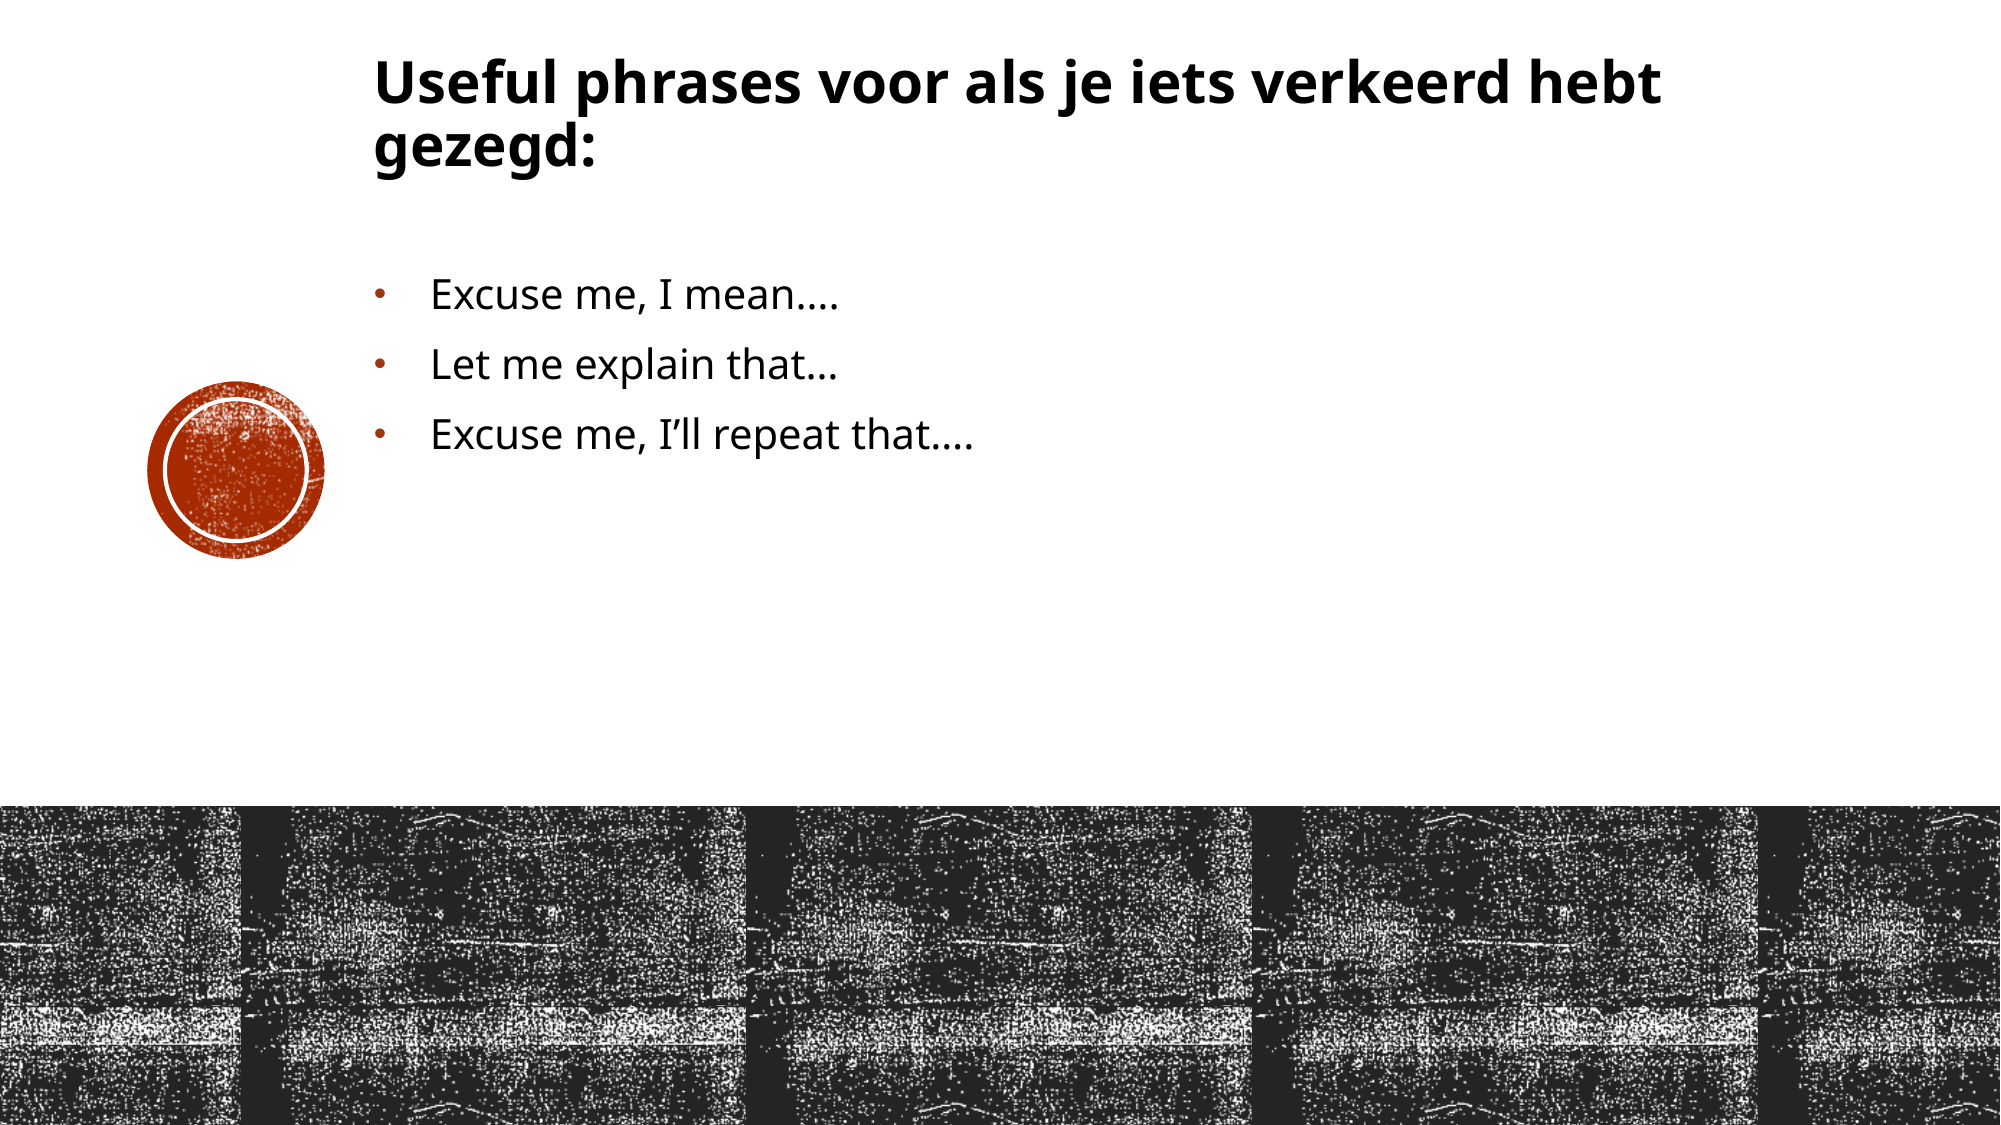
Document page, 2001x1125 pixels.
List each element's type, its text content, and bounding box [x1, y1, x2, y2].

list Useful phrases voor als je iets verkeerd hebt gezegd: Excuse me, I mean…. Let me explain that… Excuse me, I’ll repeat that…. [358, 45, 1844, 888]
